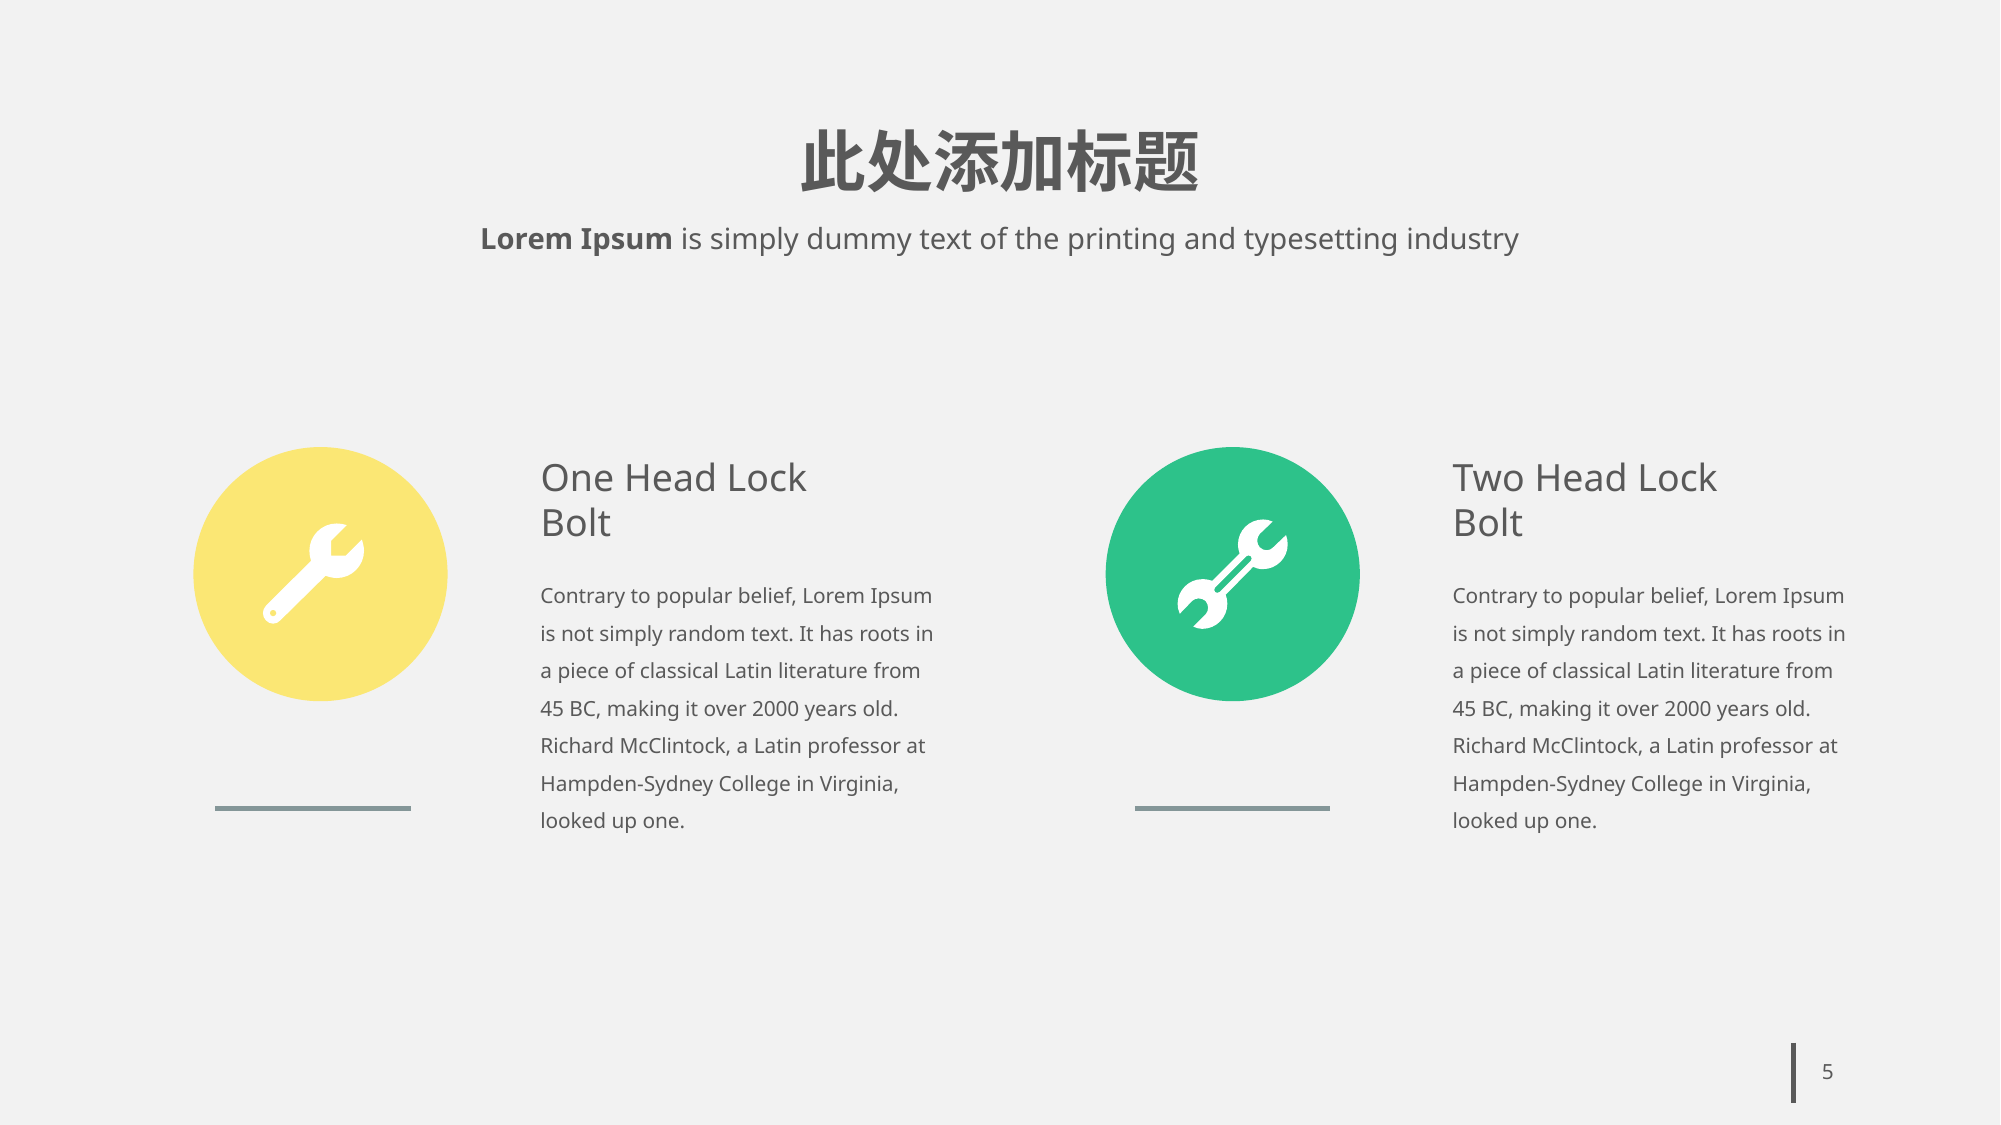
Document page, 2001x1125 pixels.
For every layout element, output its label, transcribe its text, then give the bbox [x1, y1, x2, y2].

text_box 5 [1796, 1042, 1863, 1103]
list Lorem Ipsum is simply dummy text of the printing and typesetting industry [137, 216, 1863, 271]
title 此处添加标题 [137, 59, 1863, 216]
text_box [193, 447, 951, 844]
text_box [1105, 447, 1863, 844]
